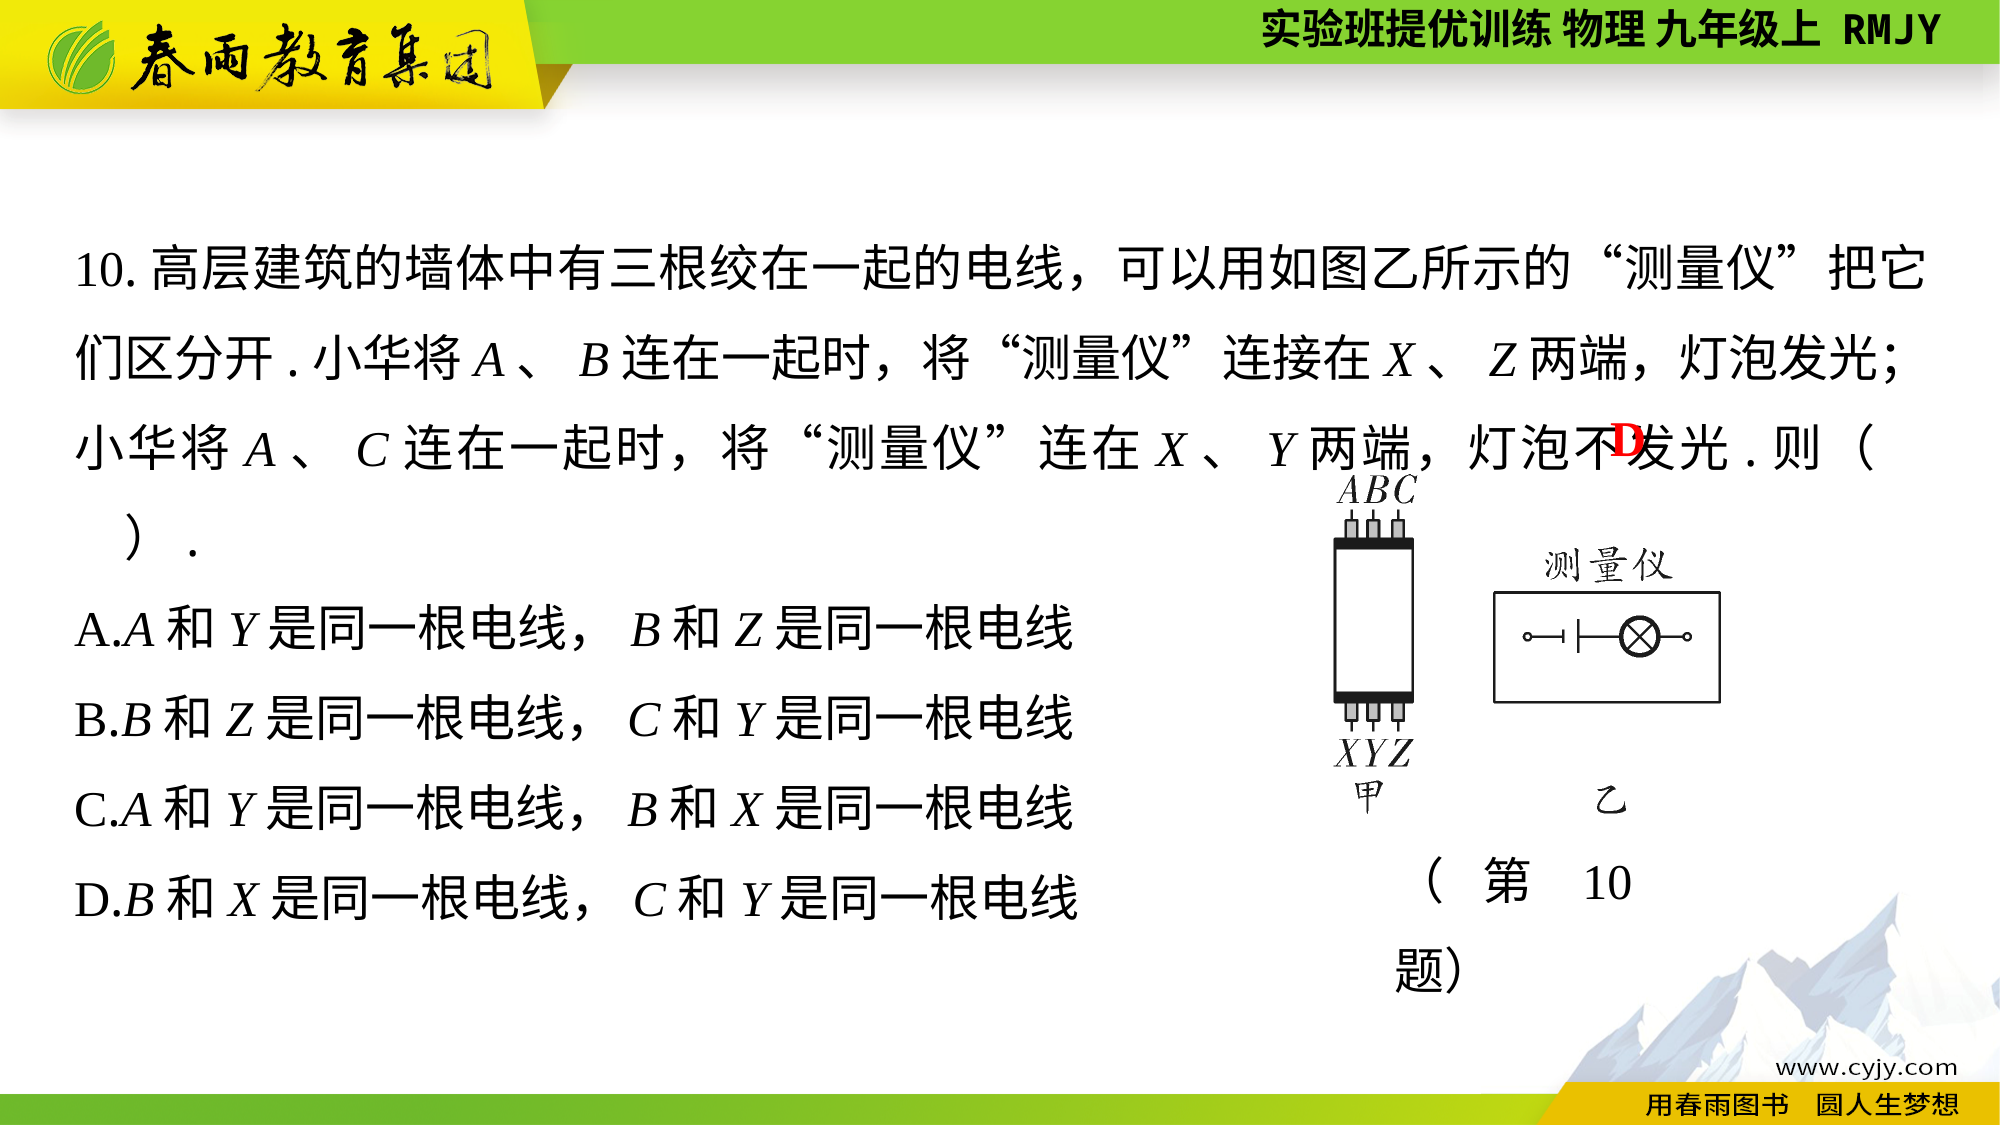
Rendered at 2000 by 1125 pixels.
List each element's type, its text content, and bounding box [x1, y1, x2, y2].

text_box D [1595, 399, 1662, 473]
list 10.高层建筑的墙体中有三根绞在一起的电线，可以用如图乙所示的“测量仪”把它们区分开.小华将A、B连在一起时，将“测量仪”连接在X、Z两端，灯泡发光；小华将A、C连在一起时，将“测量仪”连在X、Y两端，灯泡不发光.则（ ）. A.A和Y是同一根电线，B和Z是同一根电线 B.B和Z是同一根电线，C和Y是同一根电线 C.A和Y是同一根电线，B和X是同一根电线 D.B和X是同一根电线，C和Y是同一根电线 [59, 198, 1944, 839]
text_box （第10题） [1379, 827, 1660, 917]
picture [0, 0, 2000, 1125]
